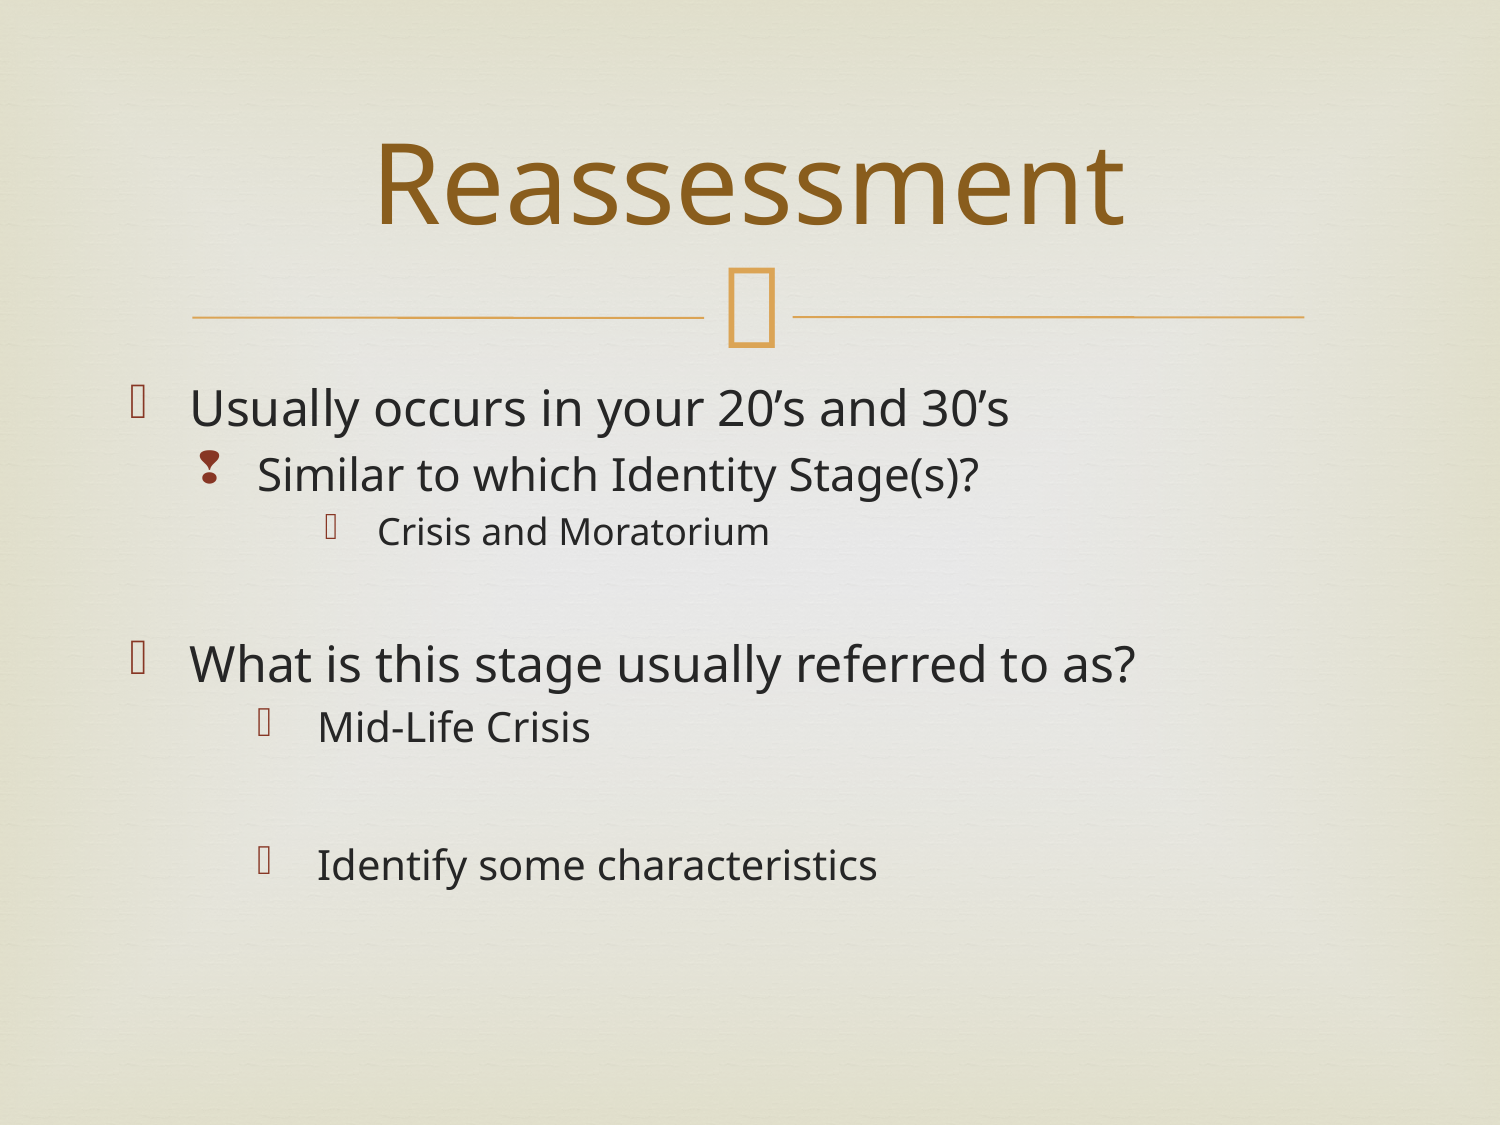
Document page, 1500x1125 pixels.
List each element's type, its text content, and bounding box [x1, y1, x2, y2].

list Usually occurs in your 20’s and 30’s Similar to which Identity Stage(s)? Crisis and Moratorium What is this stage usually referred to as? Mid-Life Crisis Identify some characteristics [114, 368, 1386, 1005]
title Reassessment [112, 93, 1386, 267]
